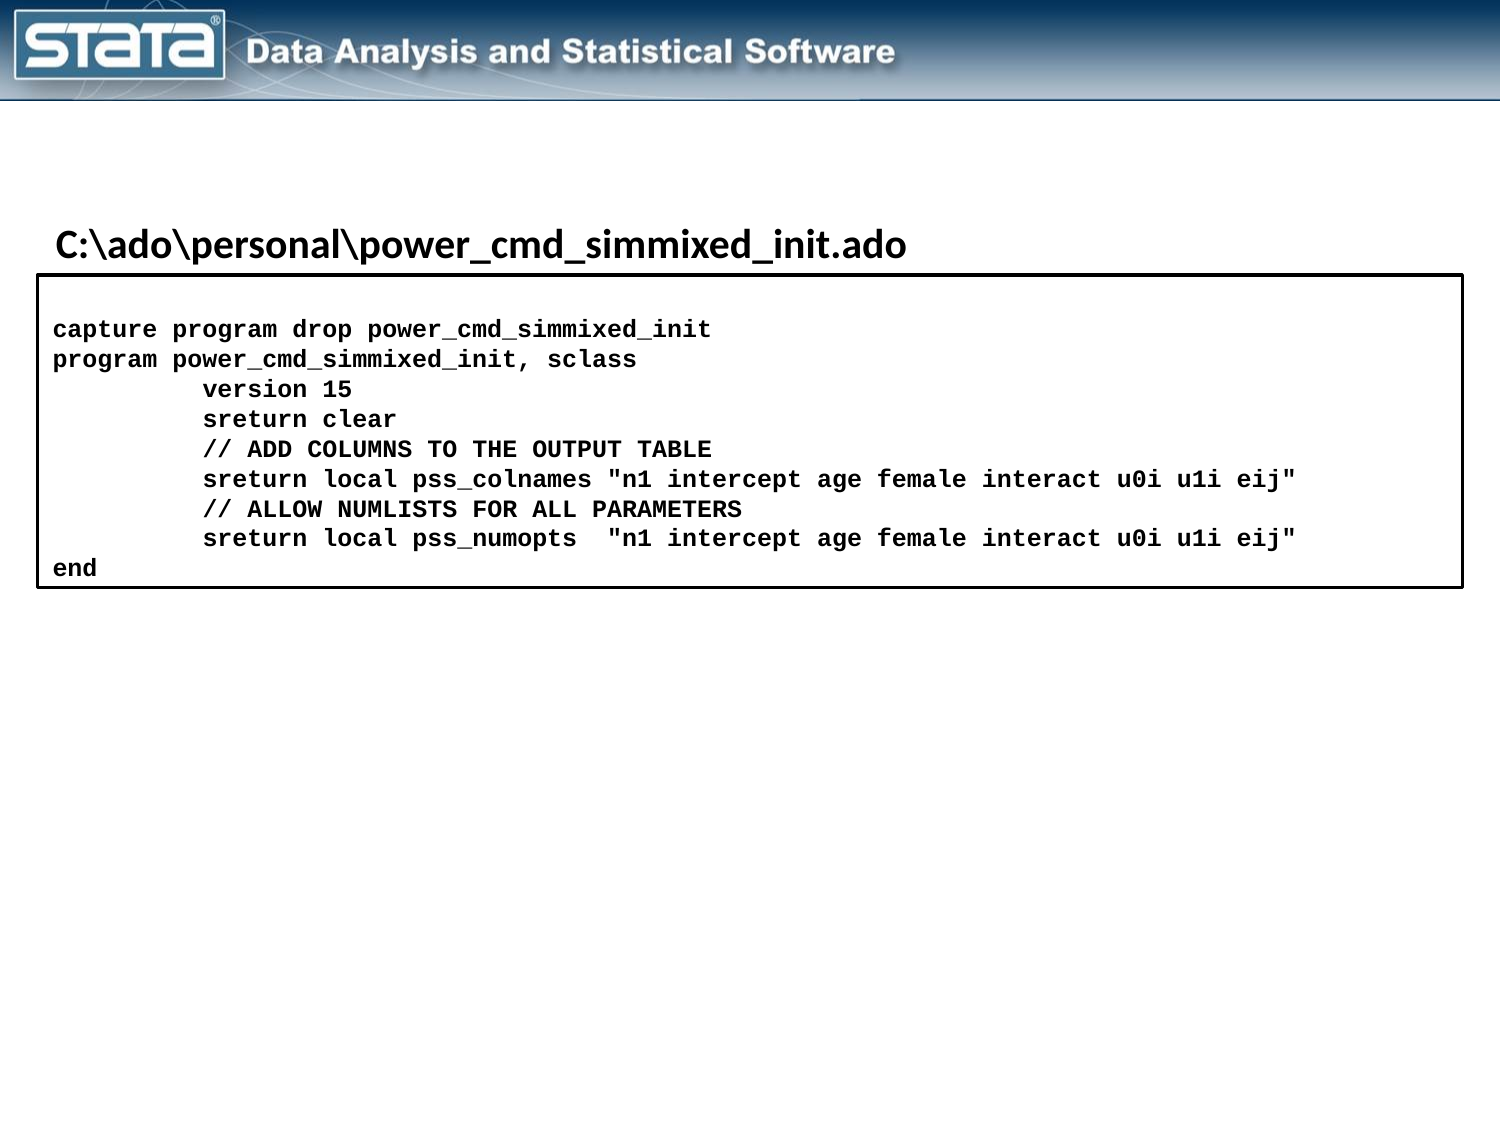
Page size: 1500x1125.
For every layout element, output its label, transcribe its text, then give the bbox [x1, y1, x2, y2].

picture [0, 0, 1500, 101]
text_box capture program drop power_cmd_simmixed_init program power_cmd_simmixed_init, sclass version 15 sreturn clear // ADD COLUMNS TO THE OUTPUT TABLE sreturn local pss_colnames "n1 intercept age female interact u0i u1i eij" // ALLOW NUMLISTS FOR ALL PARAMETERS sreturn local pss_numopts "n1 intercept age female interact u0i u1i eij" end [37, 274, 1463, 588]
text_box C:\ado\personal\power_cmd_simmixed_init.ado [41, 209, 923, 275]
